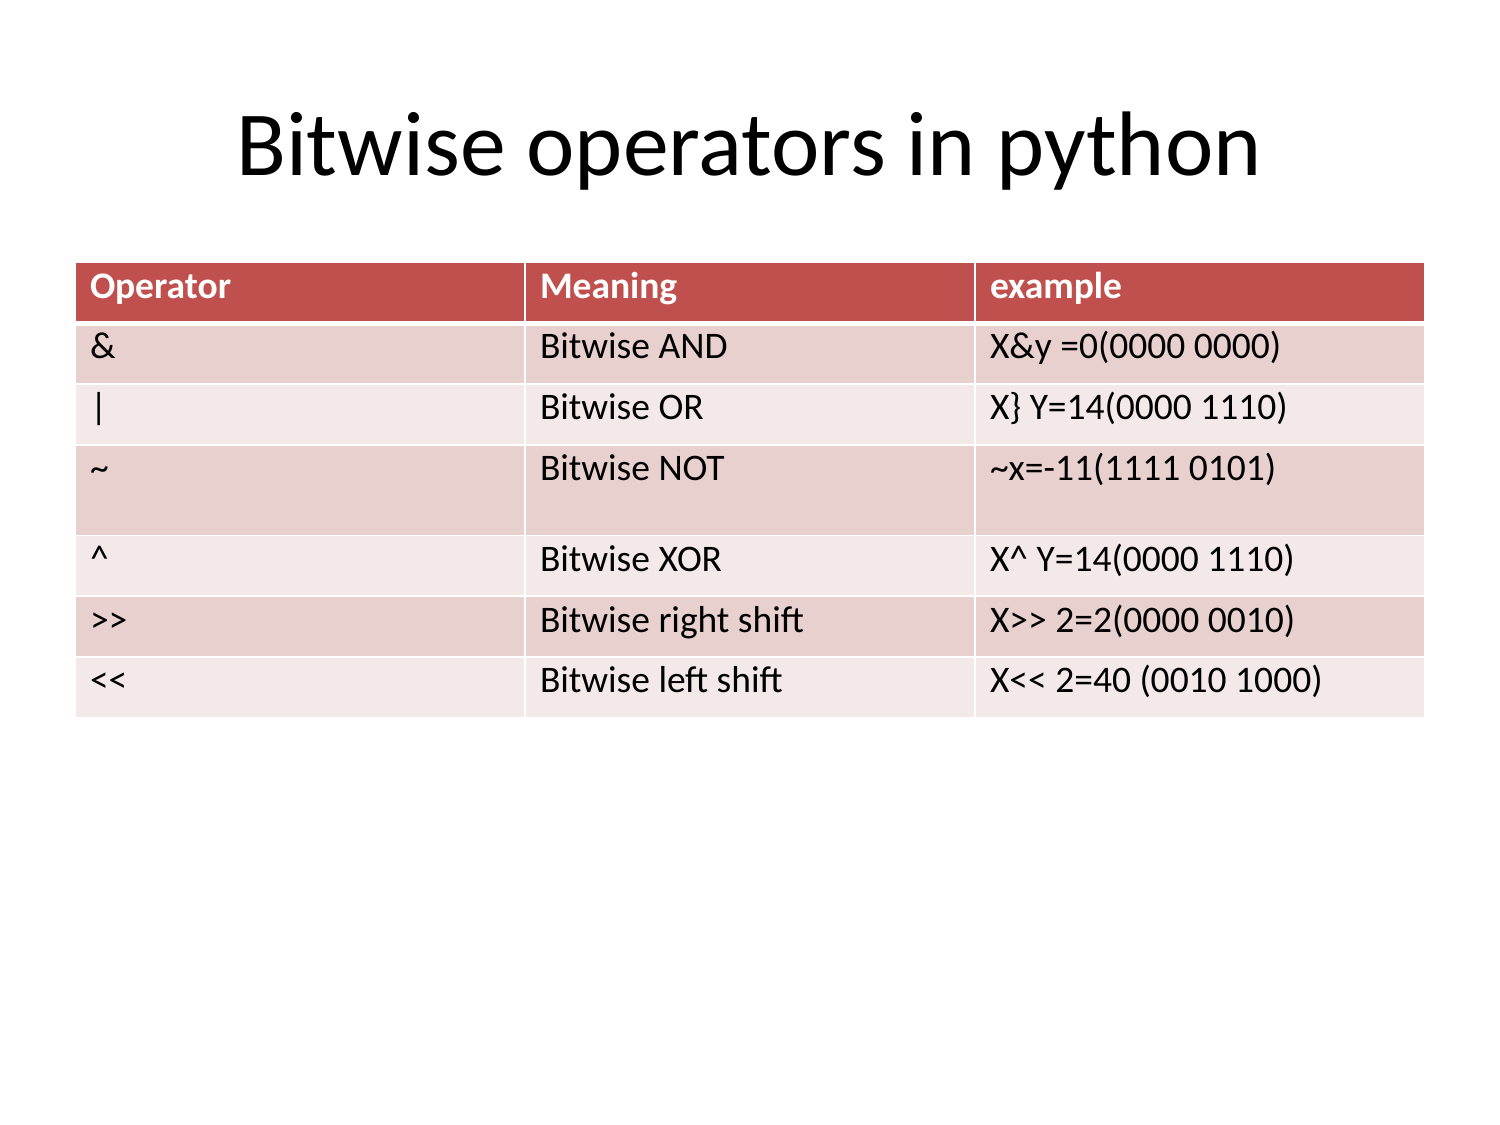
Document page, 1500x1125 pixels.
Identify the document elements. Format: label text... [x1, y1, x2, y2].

title Bitwise operators in python [75, 45, 1425, 233]
table_cell X} Y=14(0000 1110) [976, 385, 1424, 444]
table_header Operator [76, 263, 524, 321]
table_cell Bitwise XOR [526, 536, 974, 595]
table_cell ~ [76, 446, 524, 535]
table_cell | [76, 385, 524, 444]
table_header example [976, 263, 1424, 321]
table_cell X>> 2=2(0000 0010) [976, 597, 1424, 656]
table_cell Bitwise NOT [526, 446, 974, 535]
table_cell >> [76, 597, 524, 656]
table_cell << [76, 658, 524, 717]
table_cell Bitwise left shift [526, 658, 974, 717]
table_cell Bitwise OR [526, 385, 974, 444]
table_cell & [76, 326, 524, 383]
table_cell X&y =0(0000 0000) [976, 326, 1424, 383]
table_cell X^ Y=14(0000 1110) [976, 536, 1424, 595]
table_header Meaning [526, 263, 974, 321]
table_cell ^ [76, 536, 524, 595]
table_cell Bitwise right shift [526, 597, 974, 656]
table_cell X<< 2=40 (0010 1000) [976, 658, 1424, 717]
table_cell Bitwise AND [526, 326, 974, 383]
table_cell ~x=-11(1111 0101) [976, 446, 1424, 535]
